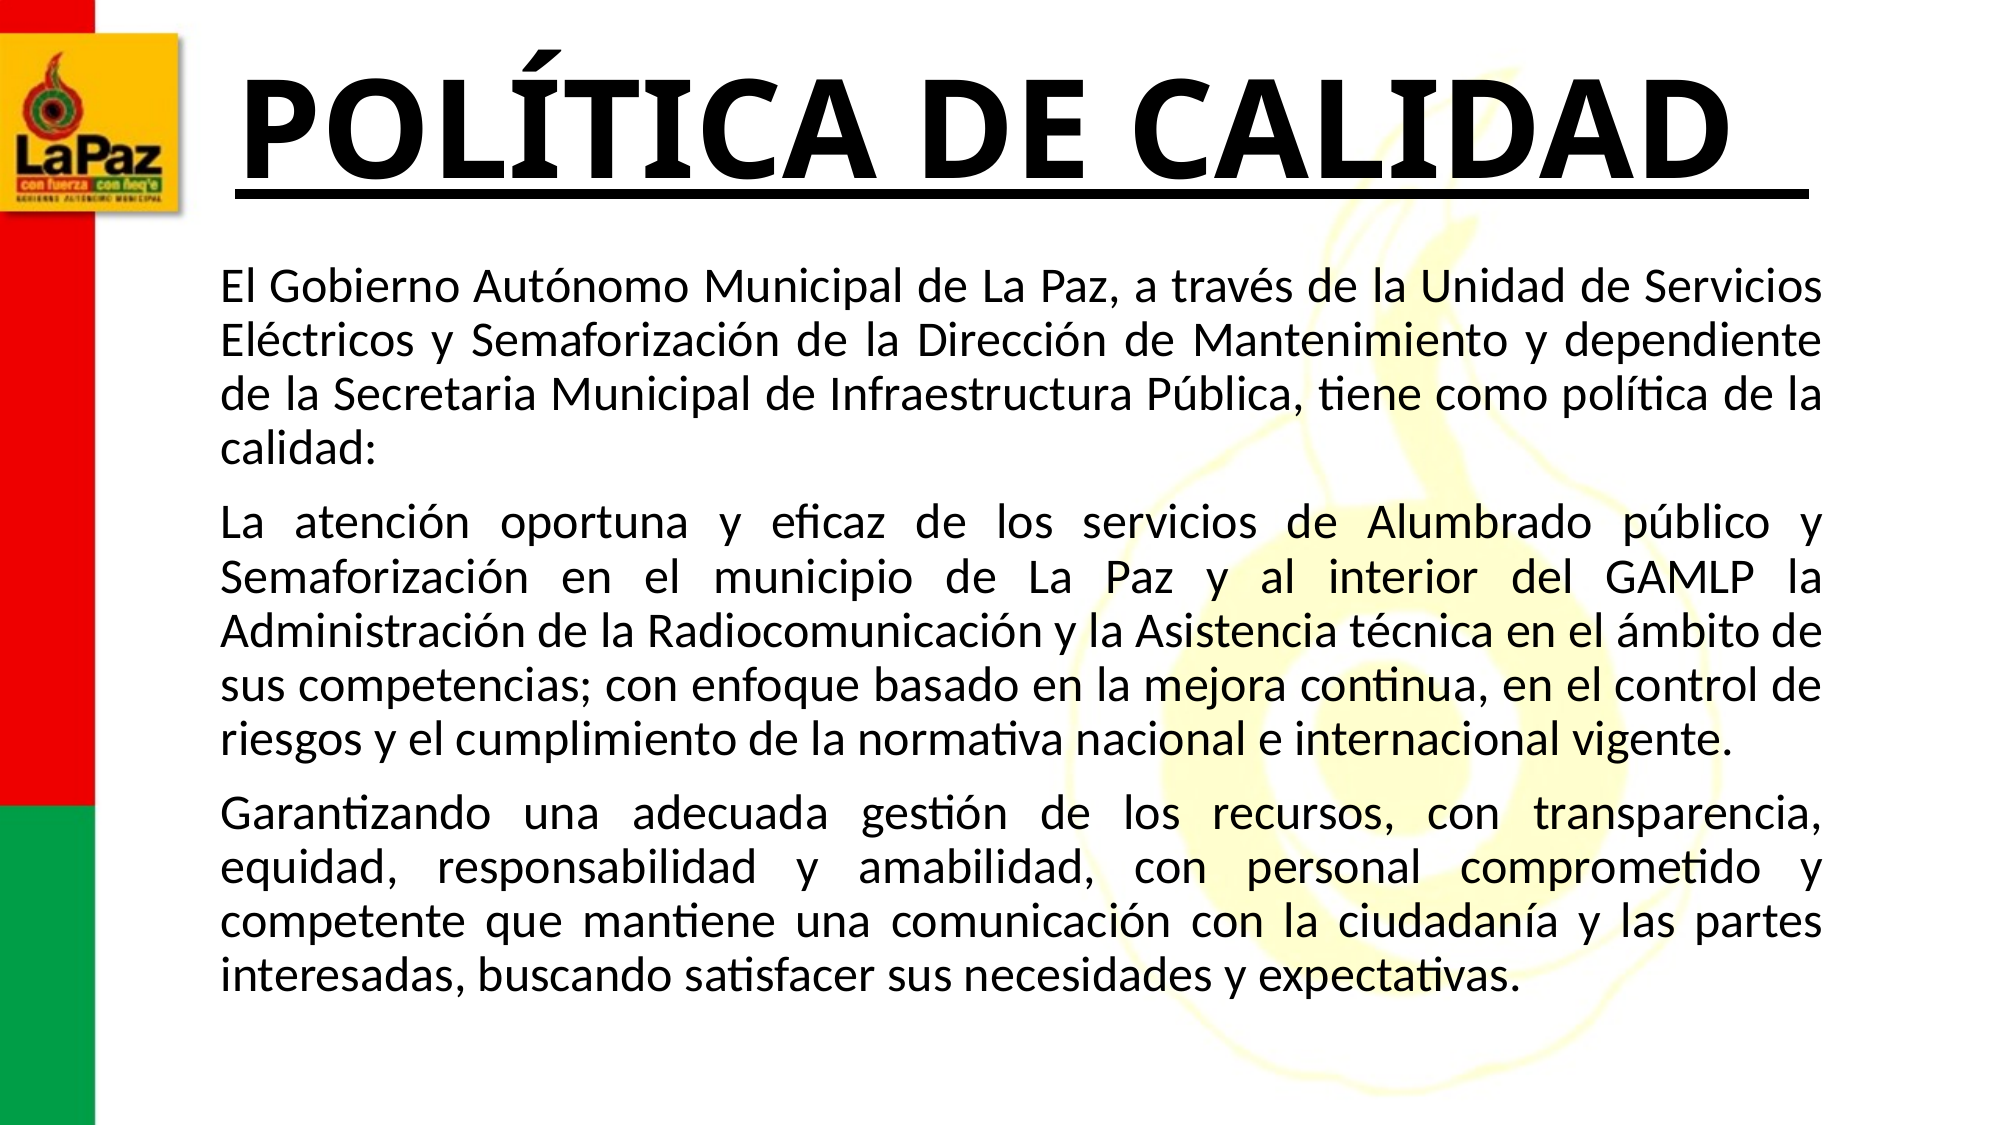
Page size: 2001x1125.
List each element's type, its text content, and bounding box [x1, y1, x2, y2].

list El Gobierno Autónomo Municipal de La Paz, a través de la Unidad de Servicios Eléctricos y Semaforización de la Dirección de Mantenimiento y dependiente de la Secretaria Municipal de Infraestructura Pública, tiene como política de la calidad: La atención oportuna y eficaz de los servicios de Alumbrado público y Semaforización en el municipio de La Paz y al interior del GAMLP la Administración de la Radiocomunicación y la Asistencia técnica en el ámbito de sus competencias; con enfoque basado en la mejora continua, en el control de riesgos y el cumplimiento de la normativa nacional e internacional vigente. Garantizando una adecuada gestión de los recursos, con transparencia, equidad, responsabilidad y amabilidad, con personal comprometido y competente que mantiene una comunicación con la ciudadanía y las partes interesadas, buscando satisfacer sus necesidades y expectativas. [205, 251, 1839, 1040]
title POLÍTICA DE CALIDAD [191, 58, 1853, 211]
picture [0, 0, 2001, 1125]
